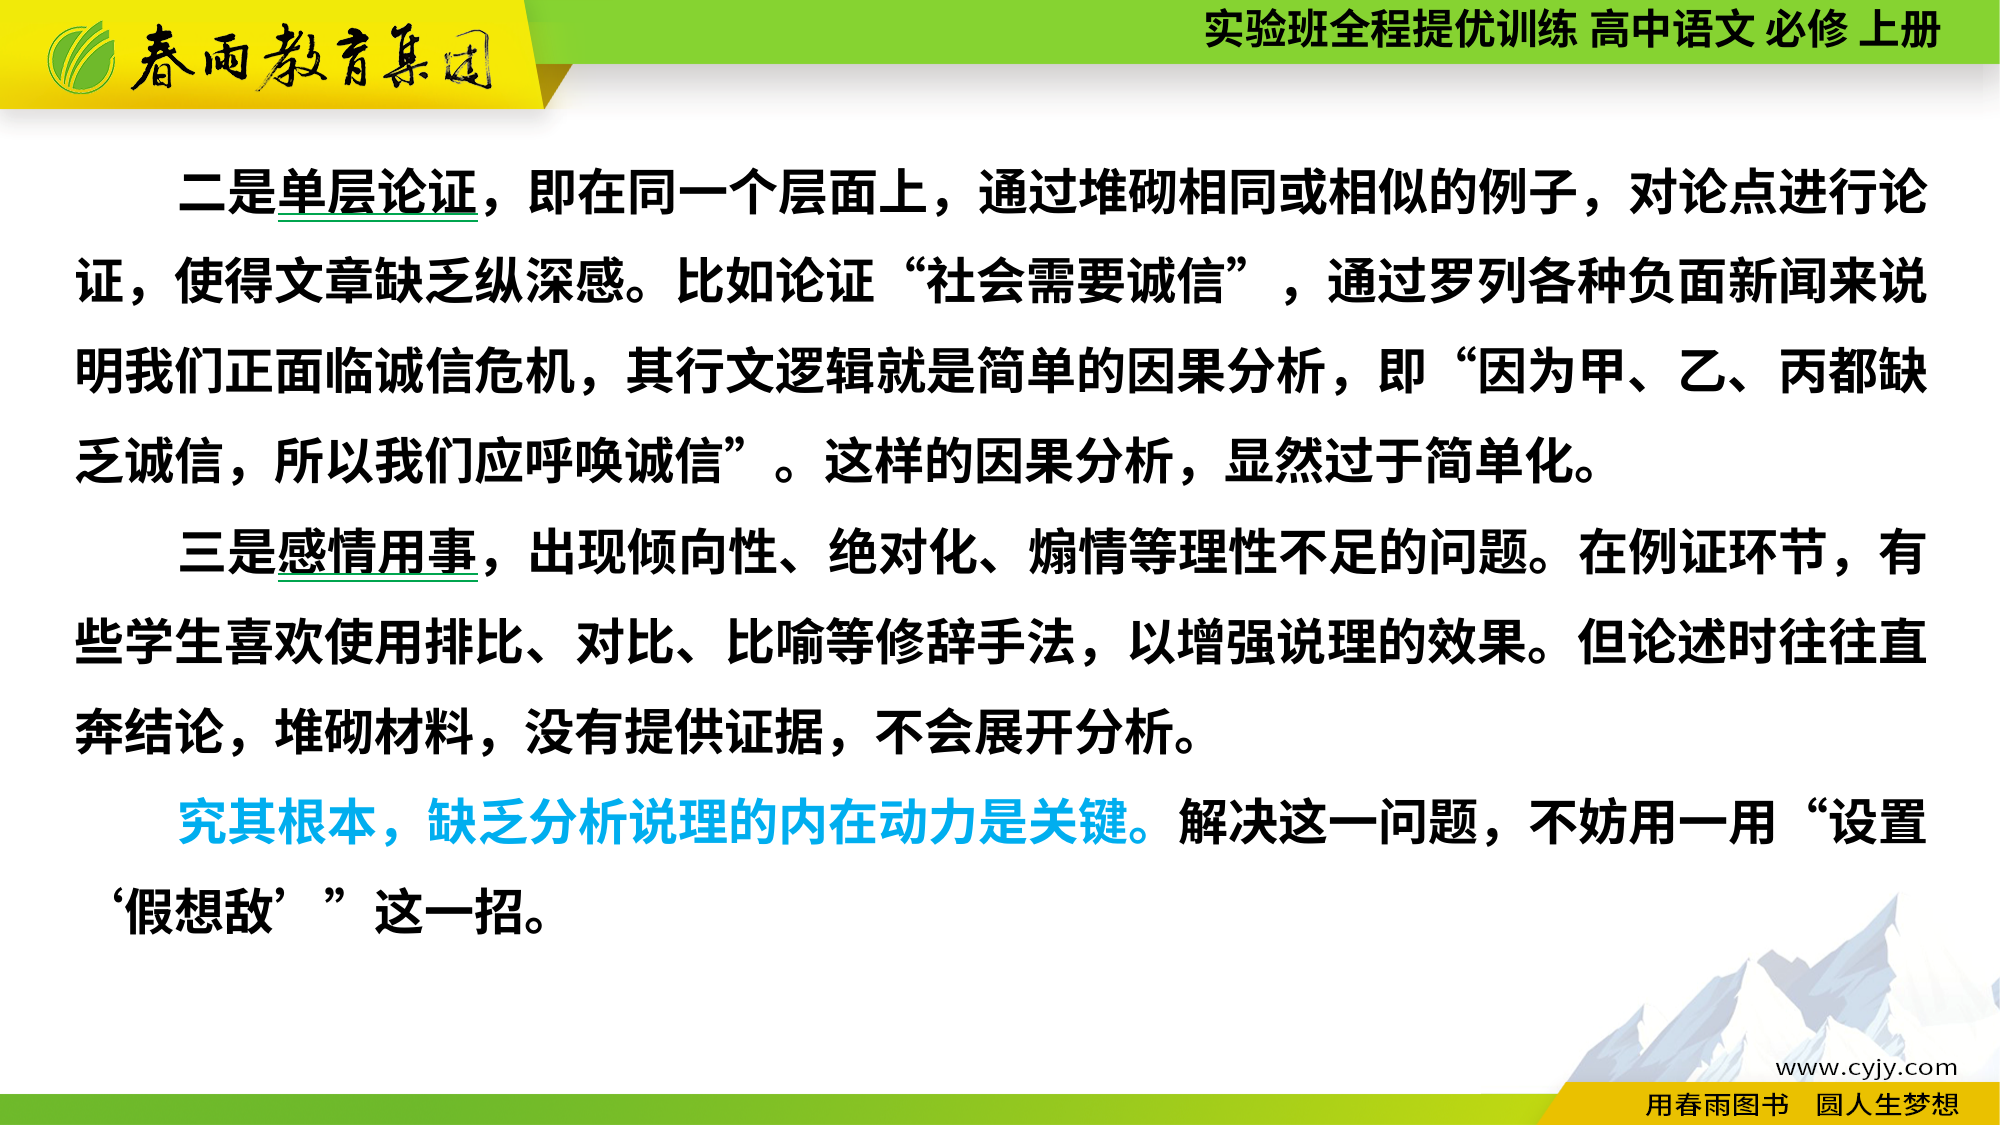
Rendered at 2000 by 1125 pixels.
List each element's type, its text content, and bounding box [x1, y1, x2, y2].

picture [0, 0, 2000, 1125]
list 二是单层论证，即在同一个层面上，通过堆砌相同或相似的例子，对论点进行论证，使得文章缺乏纵深感。比如论证“社会需要诚信”，通过罗列各种负面新闻来说明我们正面临诚信危机，其行文逻辑就是简单的因果分析，即“因为甲、乙、丙都缺乏诚信，所以我们应呼唤诚信”。这样的因果分析，显然过于简单化。 三是感情用事，出现倾向性、绝对化、煽情等理性不足的问题。在例证环节，有些学生喜欢使用排比、对比、比喻等修辞手法，以增强说理的效果。但论述时往往直奔结论，堆砌材料，没有提供证据，不会展开分析。 究其根本，缺乏分析说理的内在动力是关键。解决这一问题，不妨用一用“设置‘假想敌’”这一招。 [59, 122, 1944, 956]
